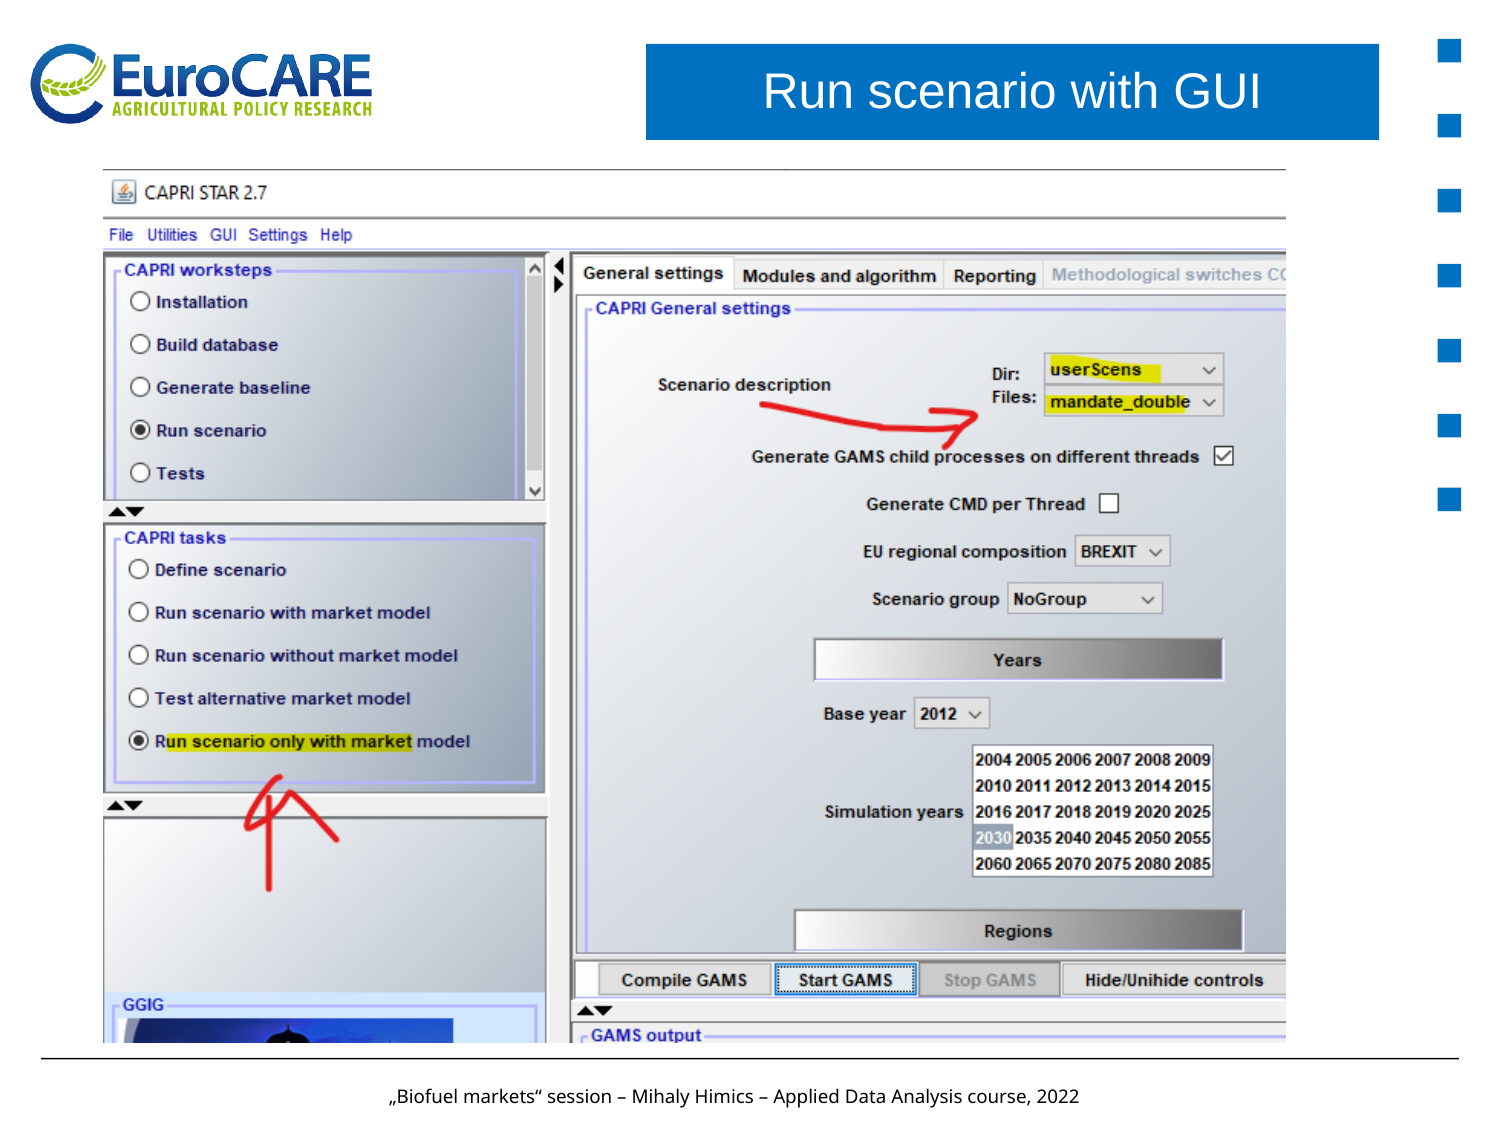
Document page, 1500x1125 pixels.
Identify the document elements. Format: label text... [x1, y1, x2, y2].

picture [30, 43, 372, 124]
title Run scenario with GUI [646, 43, 1380, 140]
picture [103, 169, 1287, 1043]
footer „Biofuel markets“ session – Mihaly Himics – Applied Data Analysis course, 2022 [24, 1071, 1444, 1108]
